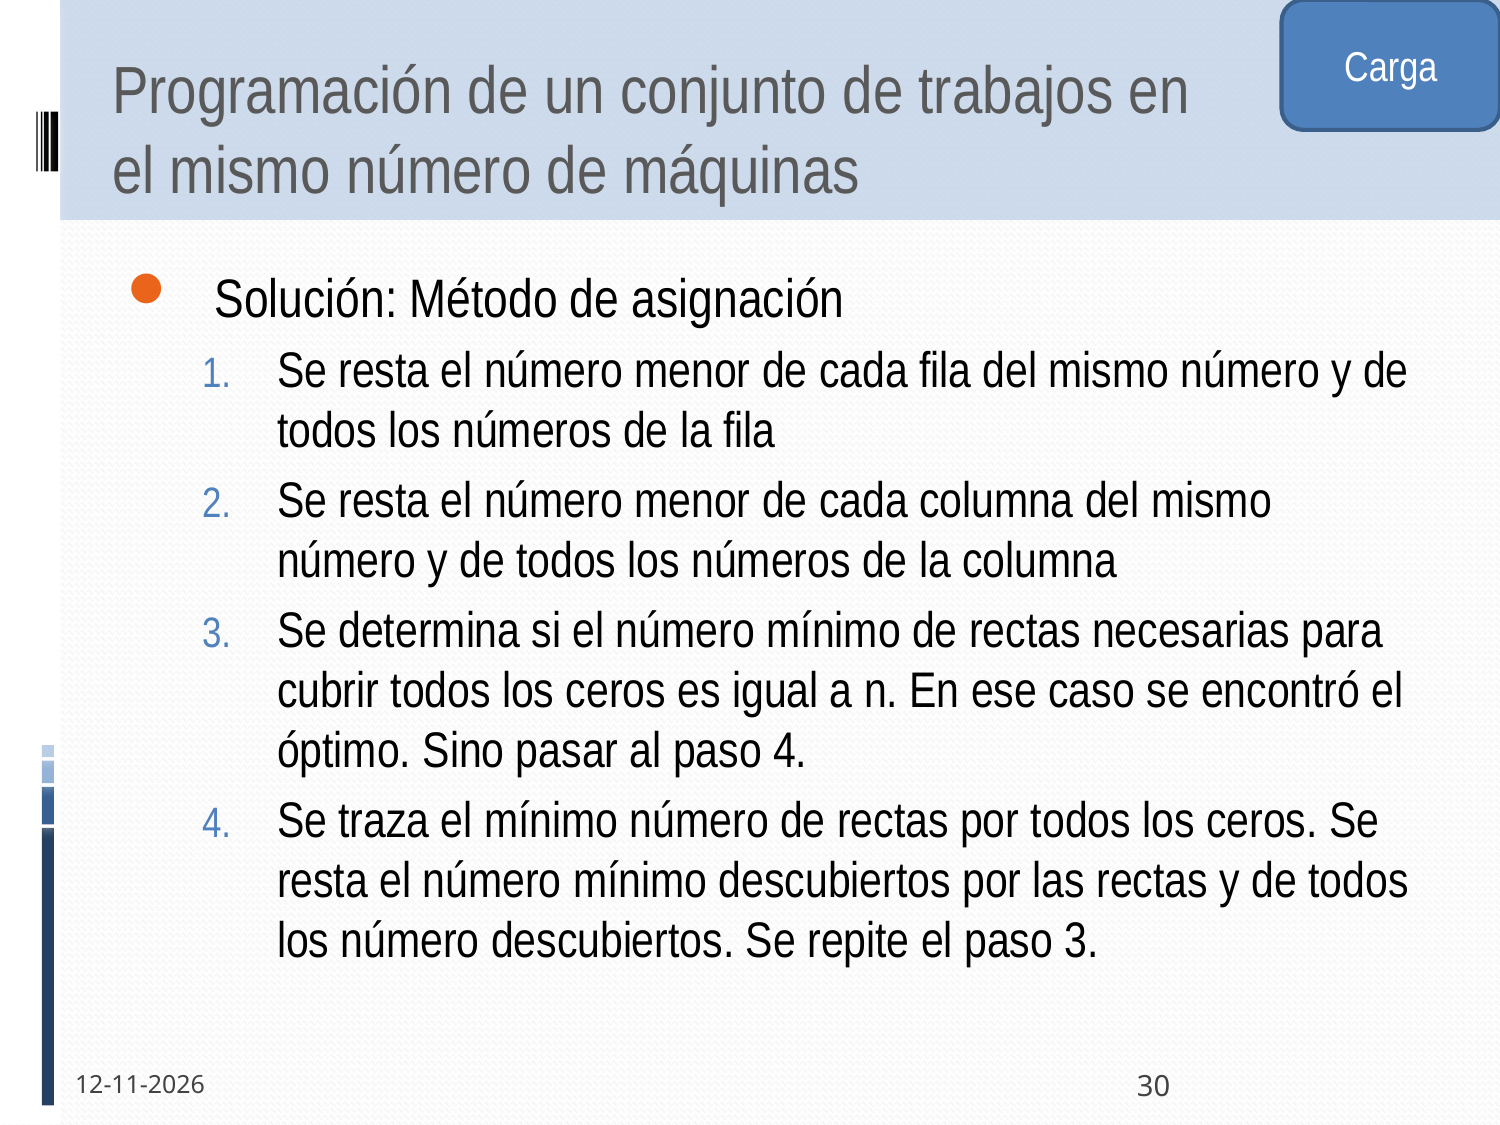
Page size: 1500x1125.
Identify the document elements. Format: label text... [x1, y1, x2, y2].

slide_number 30 [1045, 1046, 1171, 1107]
title Programación de un conjunto de trabajos en el mismo número de máquinas [111, 18, 1247, 207]
list Solución: Método de asignación Se resta el número menor de cada fila del mismo número y de todos los números de la fila Se resta el número menor de cada columna del mismo número y de todos los números de la columna Se determina si el número mínimo de rectas necesarias para cubrir todos los ceros es igual a n. En ese caso se encontró el óptimo. Sino pasar al paso 4. Se traza el mínimo número de rectas por todos los ceros. Se resta el número mínimo descubiertos por las rectas y de todos los número descubiertos. Se repite el paso 3. [111, 255, 1436, 1038]
text_box Carga [1279, 0, 1500, 132]
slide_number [75, 1042, 243, 1103]
